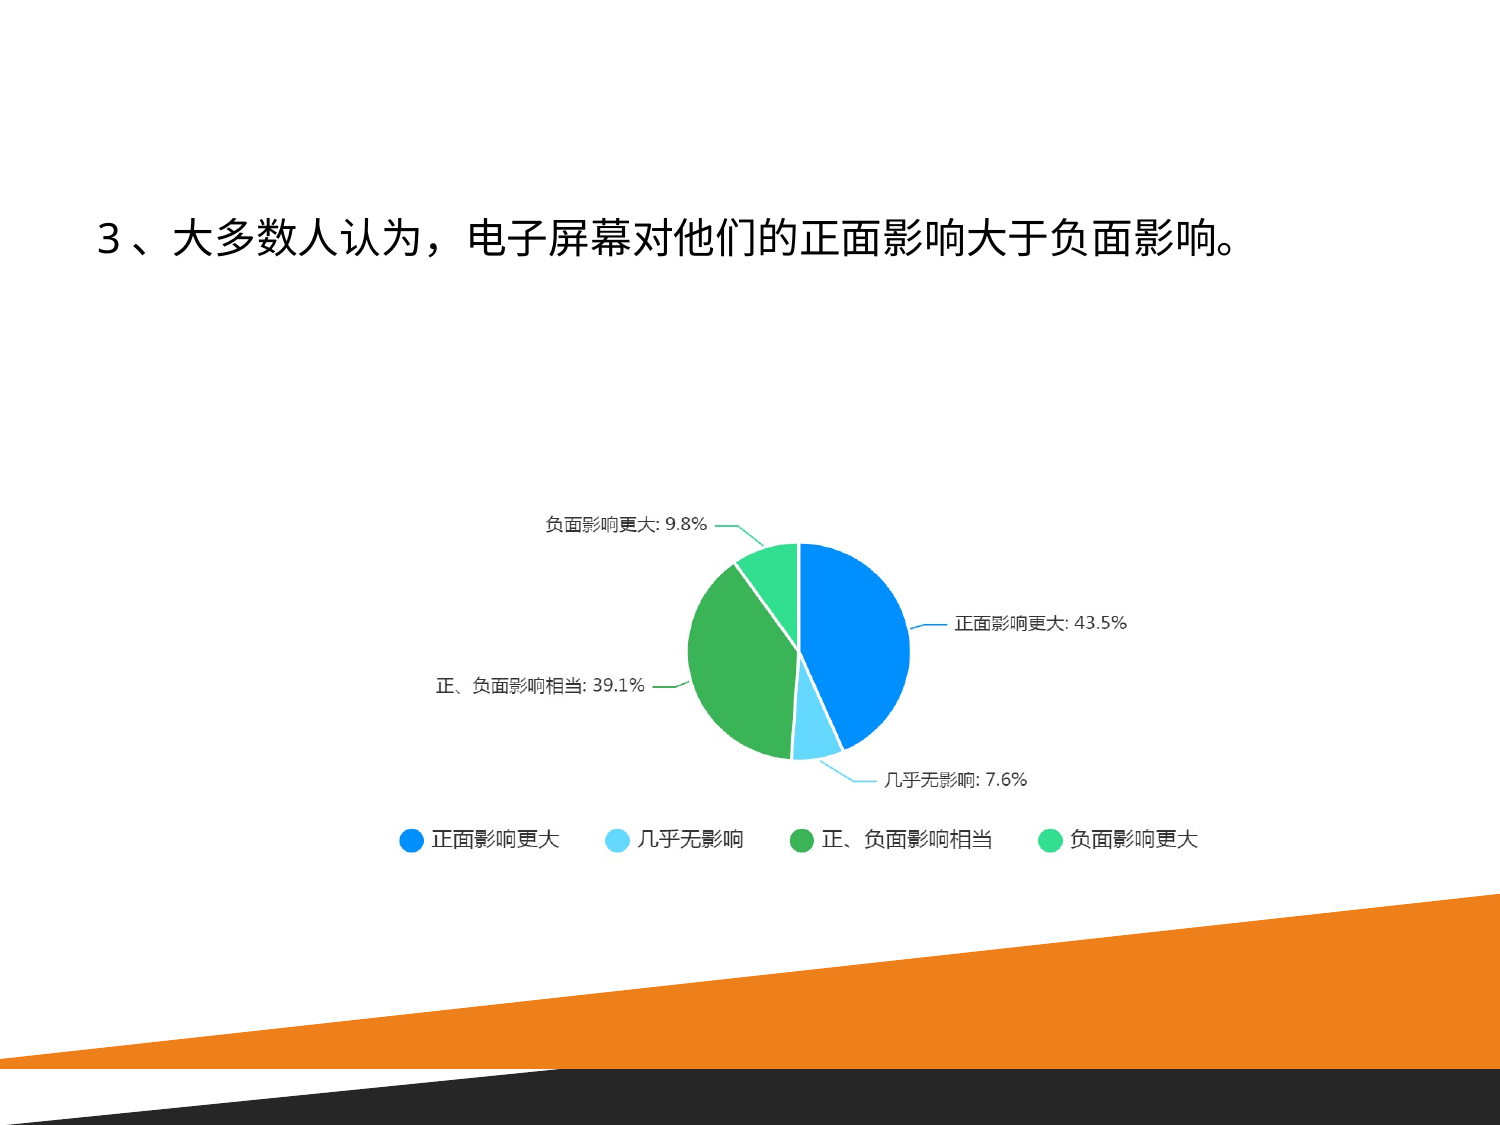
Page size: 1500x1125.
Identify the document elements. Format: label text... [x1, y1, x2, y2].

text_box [0, 893, 1500, 1125]
text_box 3、大多数人认为，电子屏幕对他们的正面影响大于负面影响。 [82, 184, 1317, 270]
picture [300, 432, 1299, 893]
